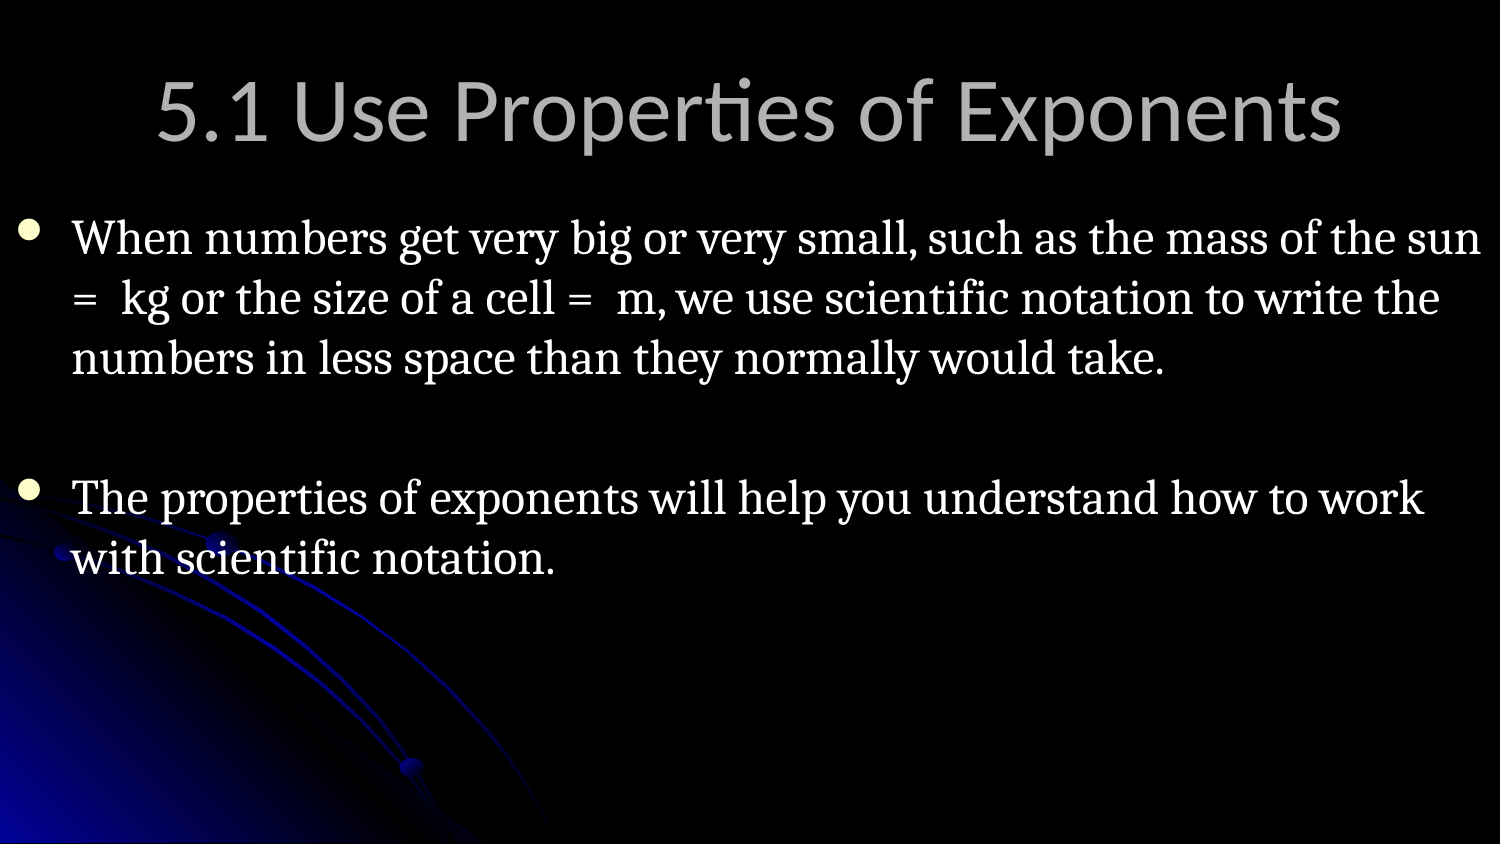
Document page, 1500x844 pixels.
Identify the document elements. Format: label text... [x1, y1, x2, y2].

title 5.1 Use Properties of Exponents [0, 33, 1500, 175]
